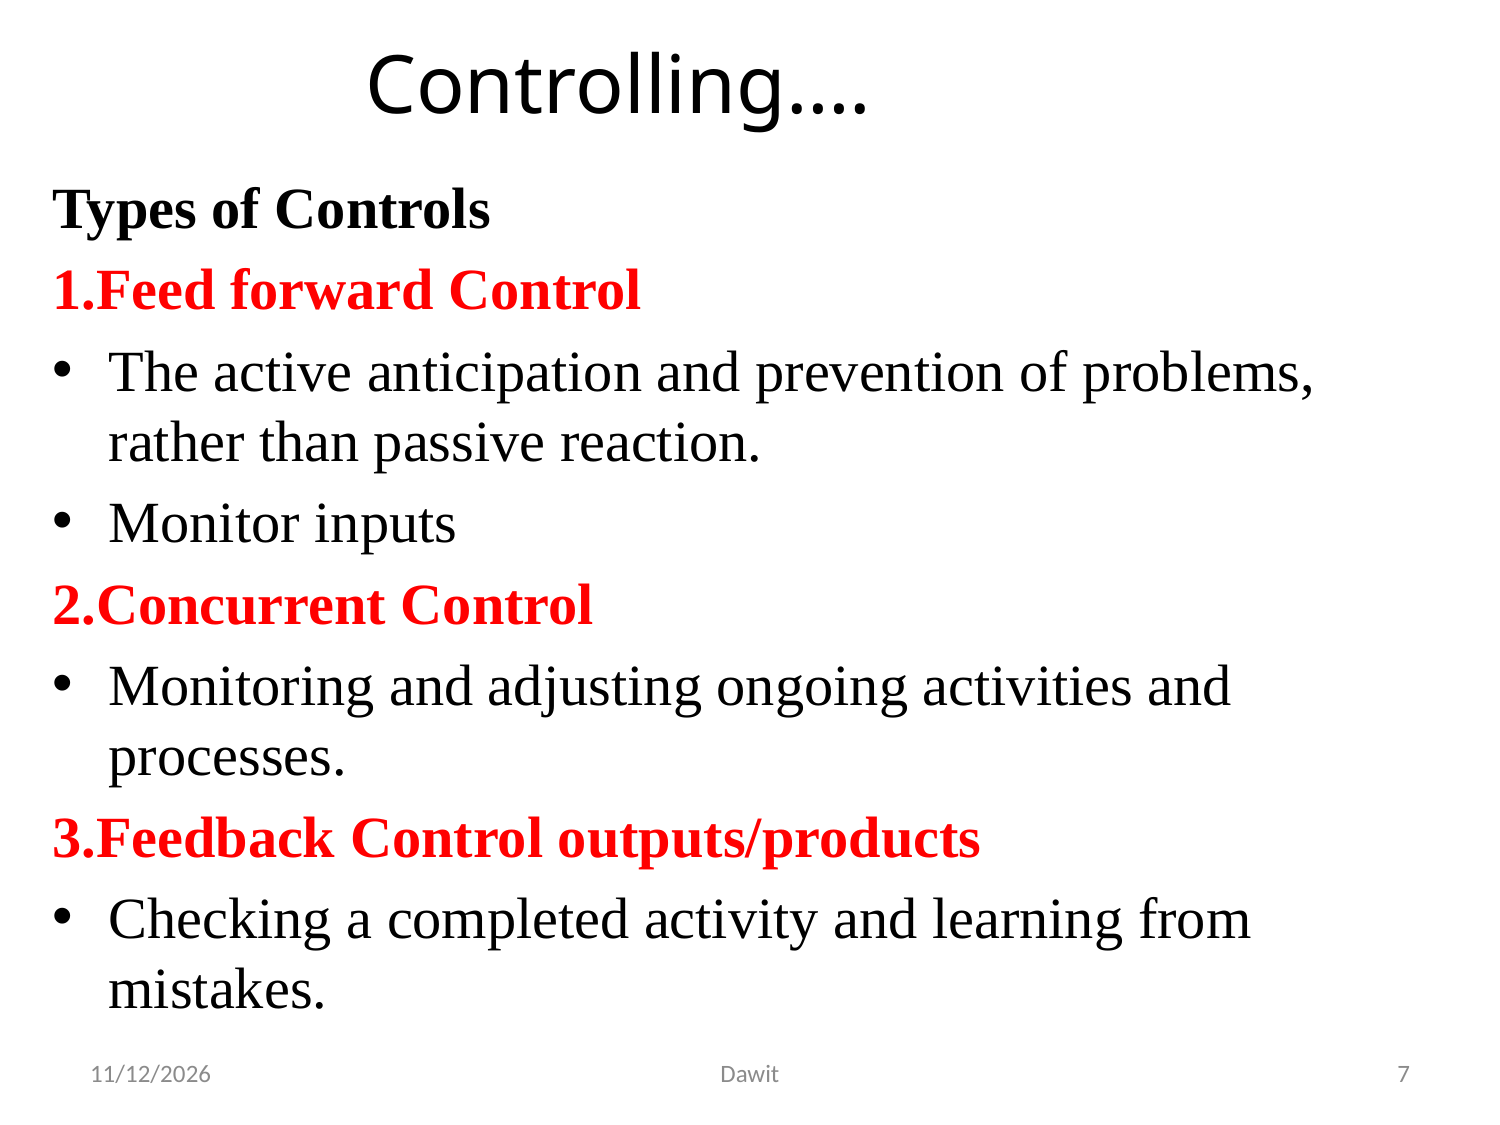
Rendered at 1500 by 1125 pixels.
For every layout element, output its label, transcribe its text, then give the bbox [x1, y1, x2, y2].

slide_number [75, 1042, 425, 1103]
title Controlling…. [200, 24, 1038, 138]
footer Dawit [512, 1042, 988, 1103]
slide_number 7 [1074, 1042, 1425, 1103]
list Types of Controls 1.Feed forward Control The active anticipation and prevention of problems, rather than passive reaction. Monitor inputs 2.Concurrent Control Monitoring and adjusting ongoing activities and processes. 3.Feedback Control outputs/products Checking a completed activity and learning from mistakes. [37, 162, 1466, 1100]
